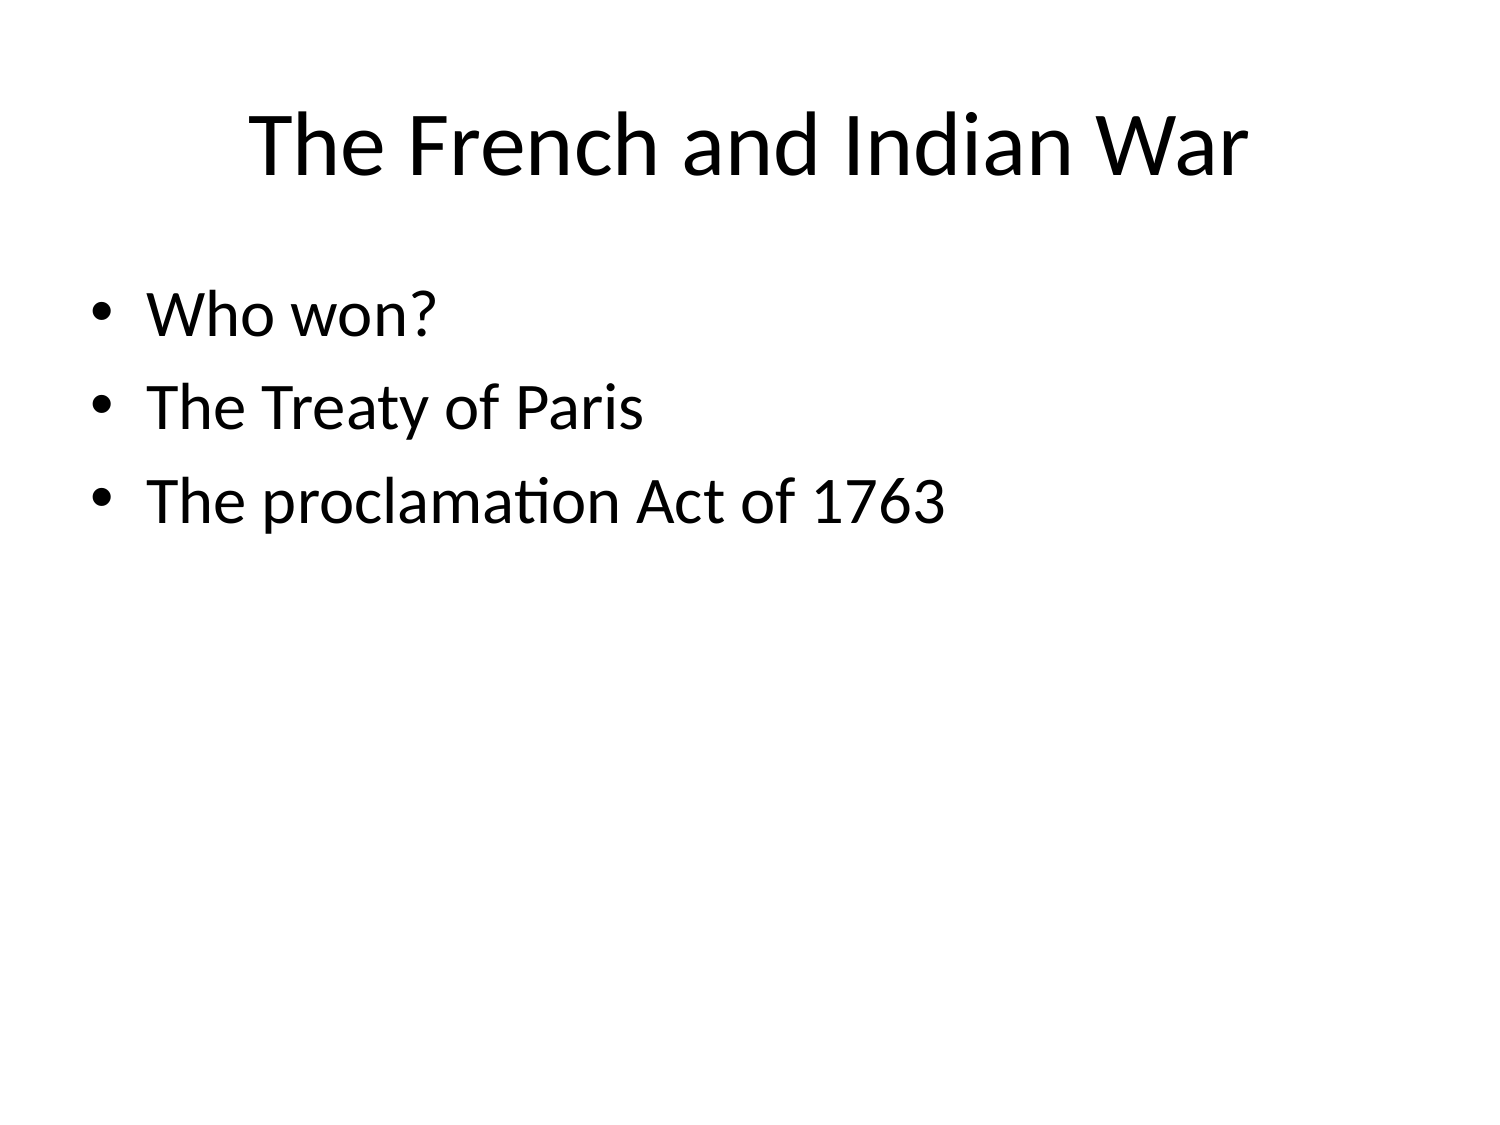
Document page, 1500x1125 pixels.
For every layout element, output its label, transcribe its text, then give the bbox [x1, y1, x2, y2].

list Who won? The Treaty of Paris The proclamation Act of 1763 [75, 262, 1425, 1005]
title The French and Indian War [75, 45, 1425, 233]
